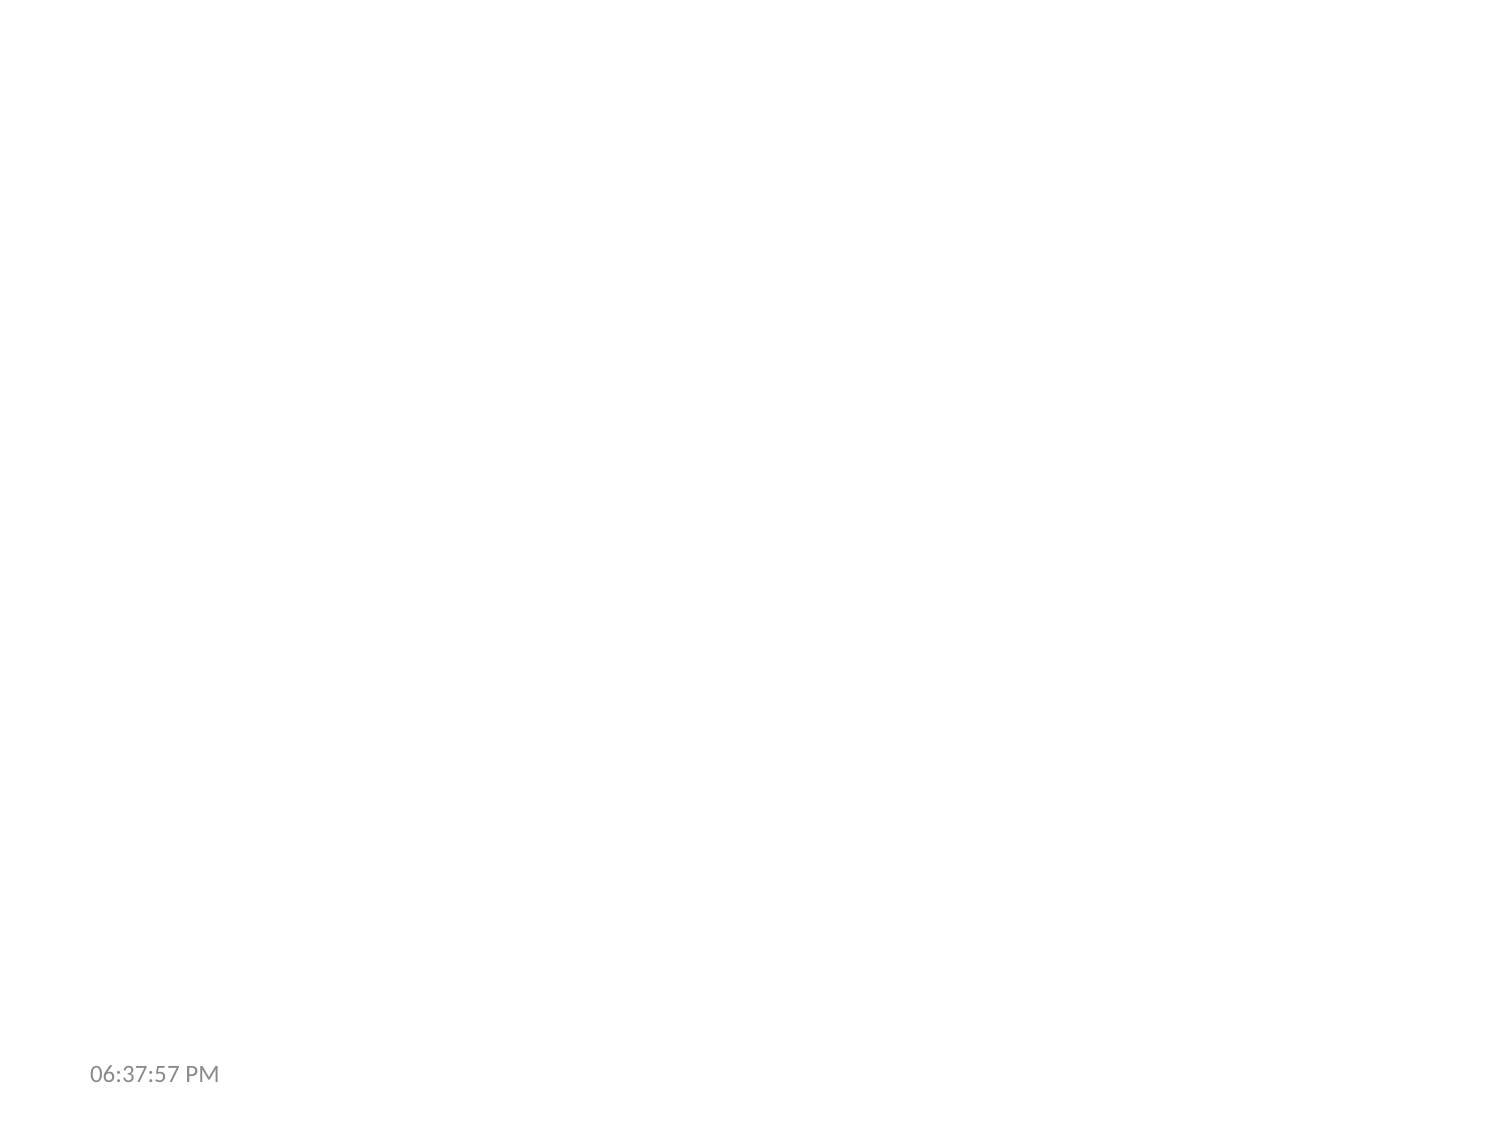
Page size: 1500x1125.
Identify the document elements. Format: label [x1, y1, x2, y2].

slide_number [75, 1042, 425, 1103]
